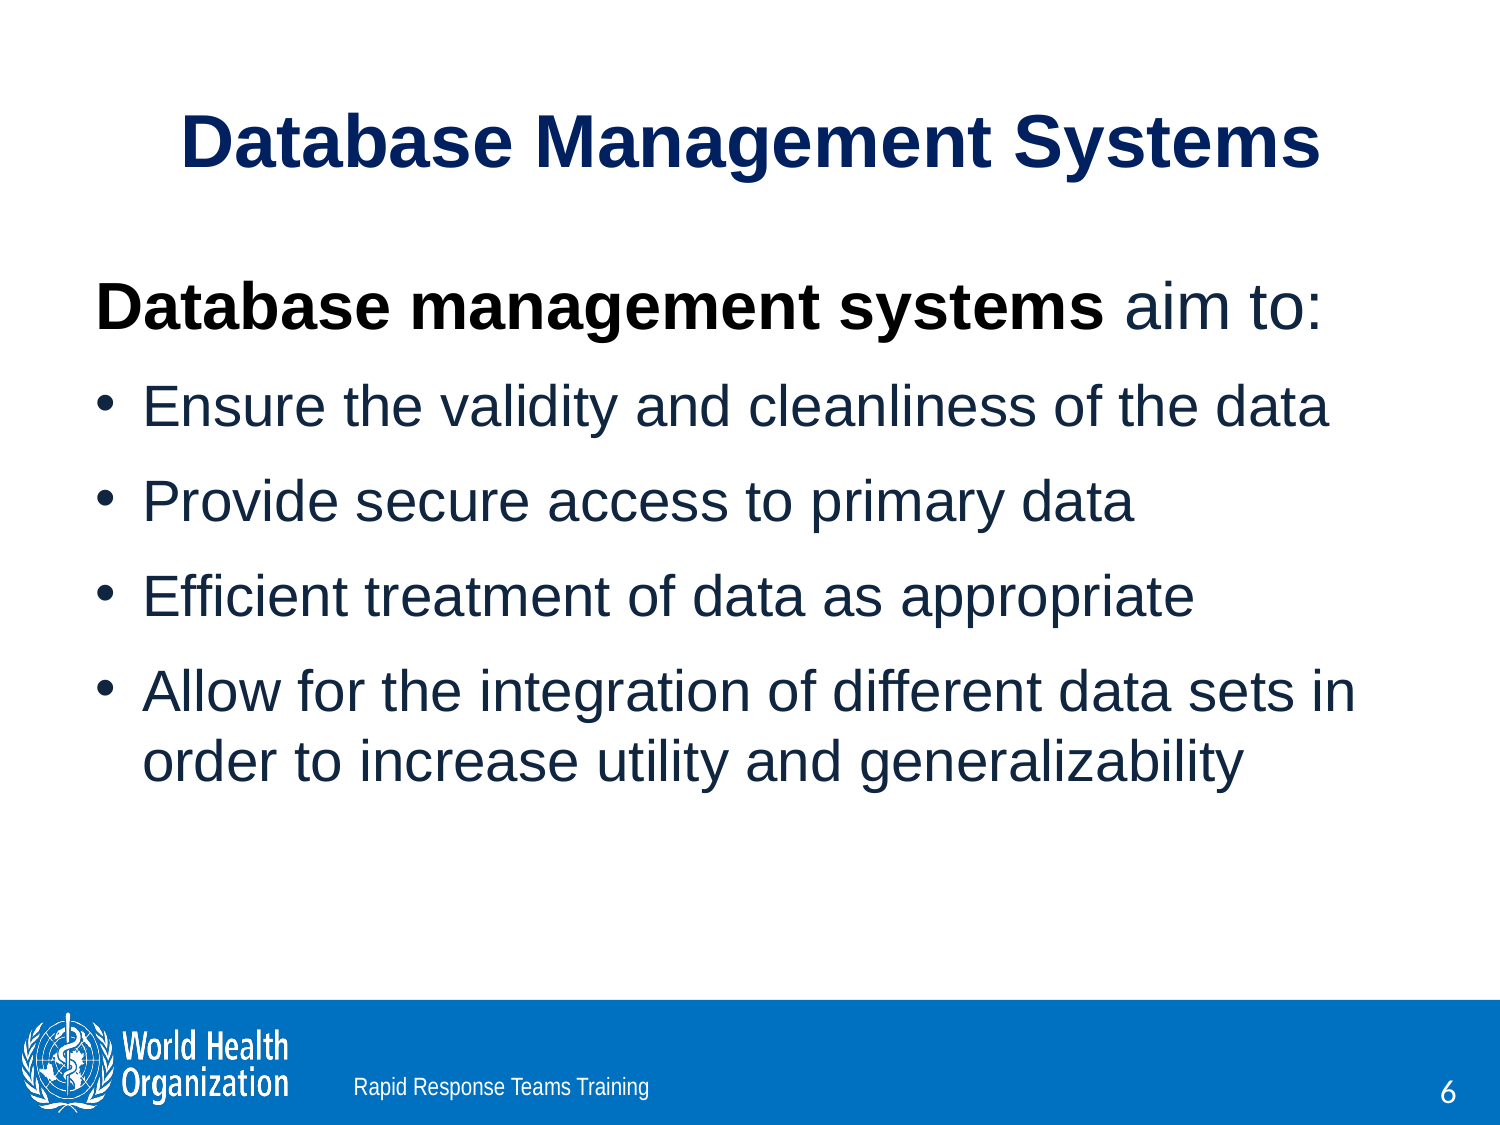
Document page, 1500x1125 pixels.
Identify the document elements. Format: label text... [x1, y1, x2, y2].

list Database management systems aim to: Ensure the validity and cleanliness of the data Provide secure access to primary data Efficient treatment of data as appropriate Allow for the integration of different data sets in order to increase utility and generalizability [5, 255, 1431, 1083]
picture [21, 1083, 288, 1113]
title Database Management Systems [76, 42, 1427, 232]
